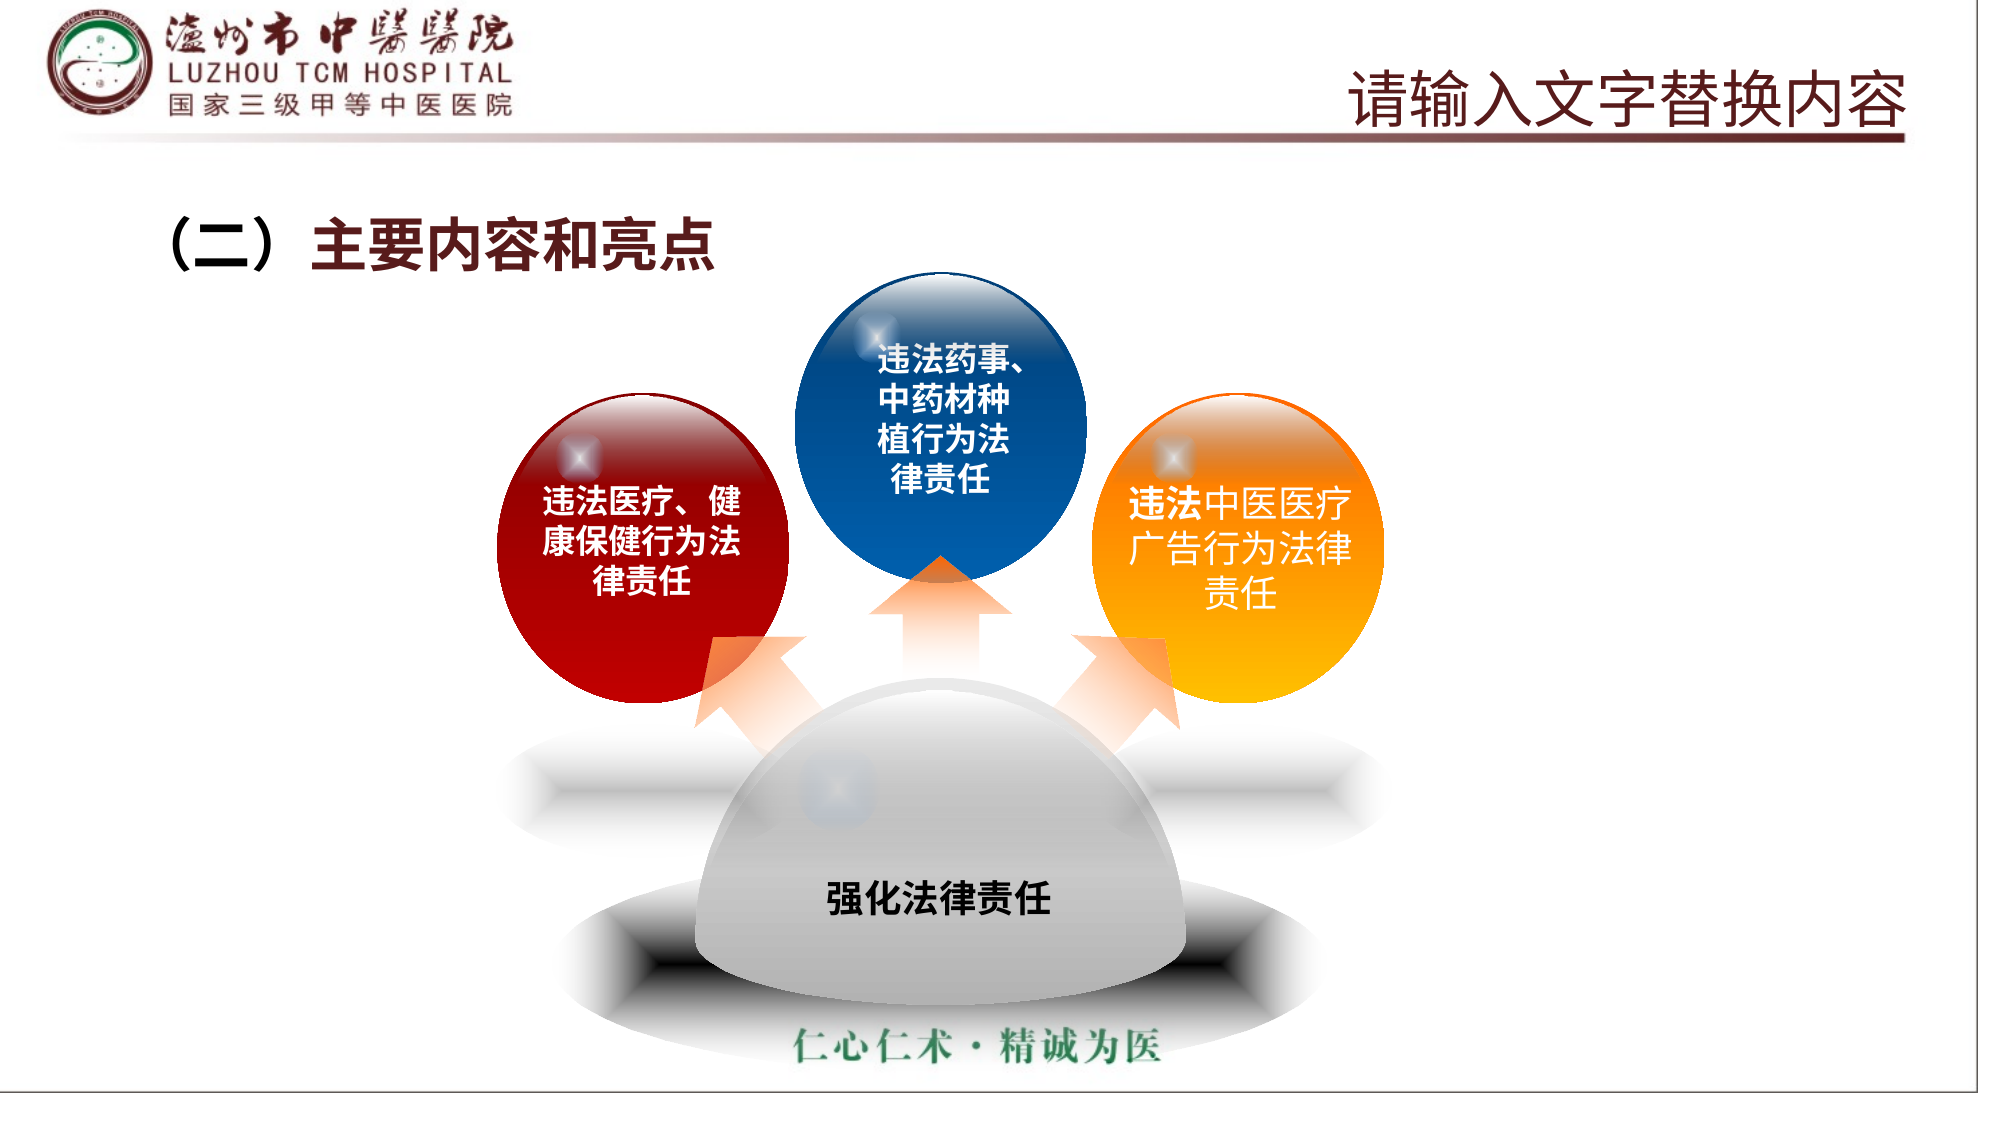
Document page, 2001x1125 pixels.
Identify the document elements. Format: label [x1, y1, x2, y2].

text_box [494, 271, 1393, 1072]
picture [0, 0, 1978, 1093]
